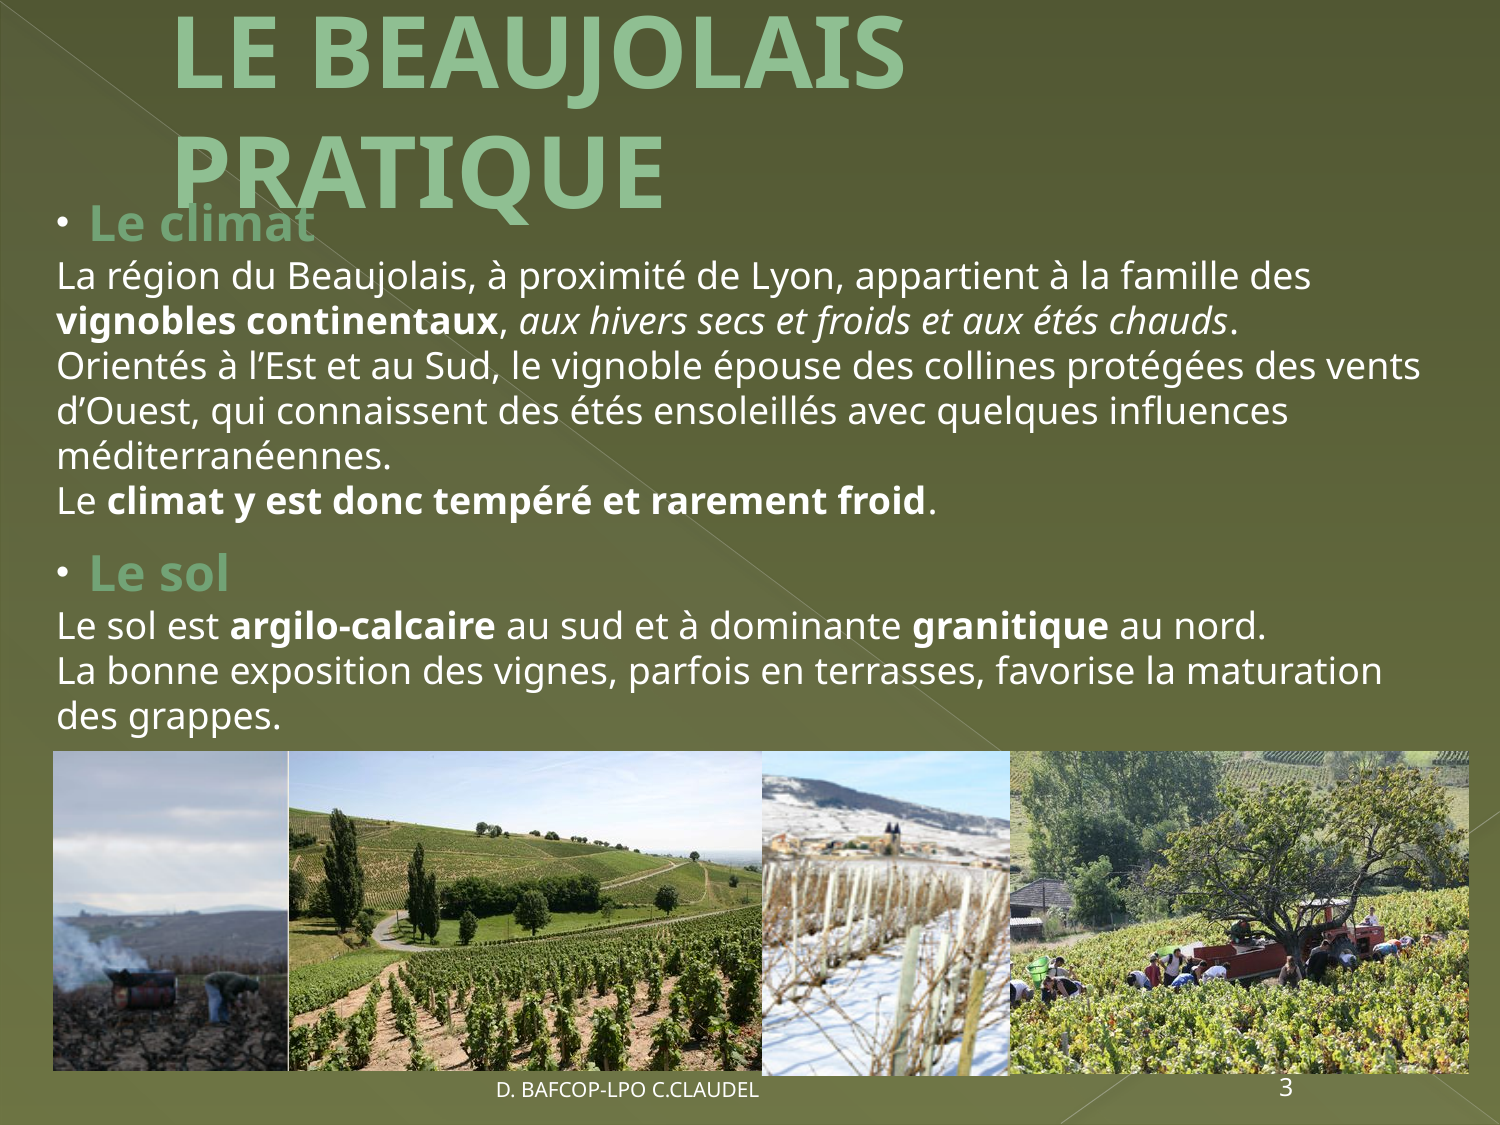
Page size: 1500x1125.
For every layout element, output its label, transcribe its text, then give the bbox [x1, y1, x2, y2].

footer D. BAFCOP-LPO C.CLAUDEL [75, 1085, 774, 1113]
text_box Le climat La région du Beaujolais, à proximité de Lyon, appartient à la famille des vignobles continentaux, aux hivers secs et froids et aux étés chauds. Orientés à l’Est et au Sud, le vignoble épouse des collines protégées des vents d’Ouest, qui connaissent des étés ensoleillés avec quelques influences méditerranéennes. Le climat y est donc tempéré et rarement froid. Le sol Le sol est argilo-calcaire au sud et à dominante granitique au nord. La bonne exposition des vignes, parfois en terrasses, favorise la maturation des grappes. [41, 184, 1471, 745]
title LE BEAUJOLAIS PRATIQUE [75, 43, 1425, 173]
slide_number 3 [1245, 1087, 1328, 1113]
picture [52, 751, 1470, 1076]
